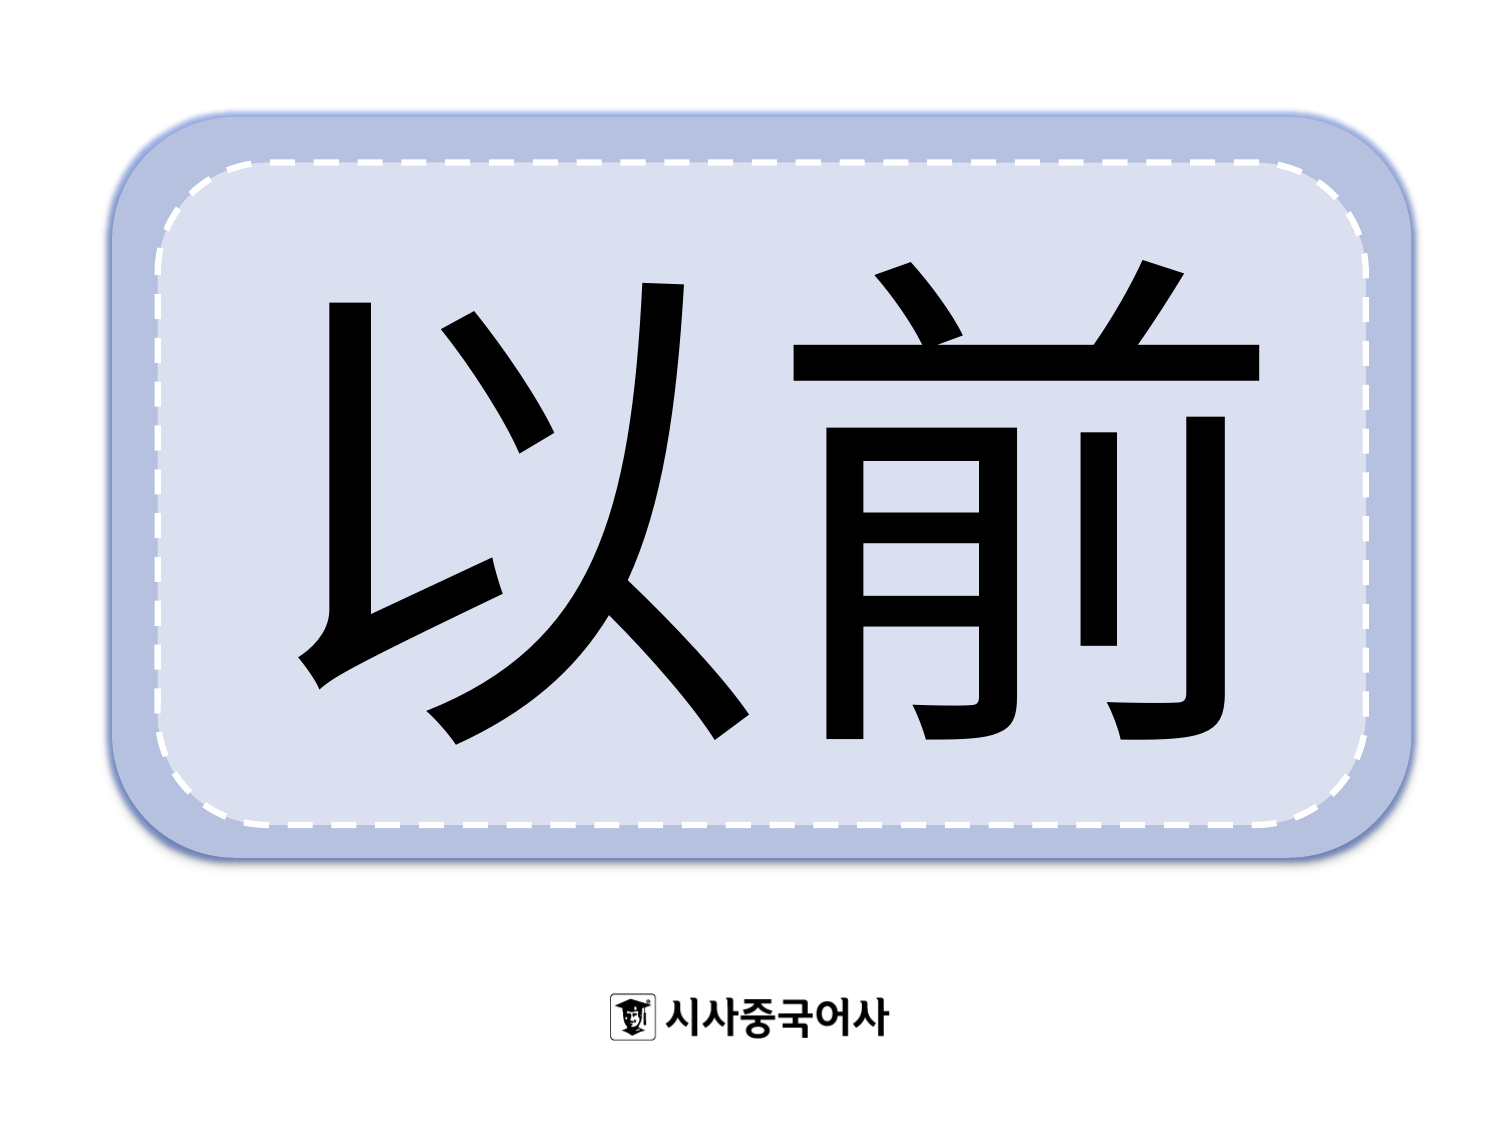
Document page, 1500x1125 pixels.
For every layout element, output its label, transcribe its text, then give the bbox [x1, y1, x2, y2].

picture [602, 987, 898, 1047]
text_box 以前 [162, 160, 1371, 824]
